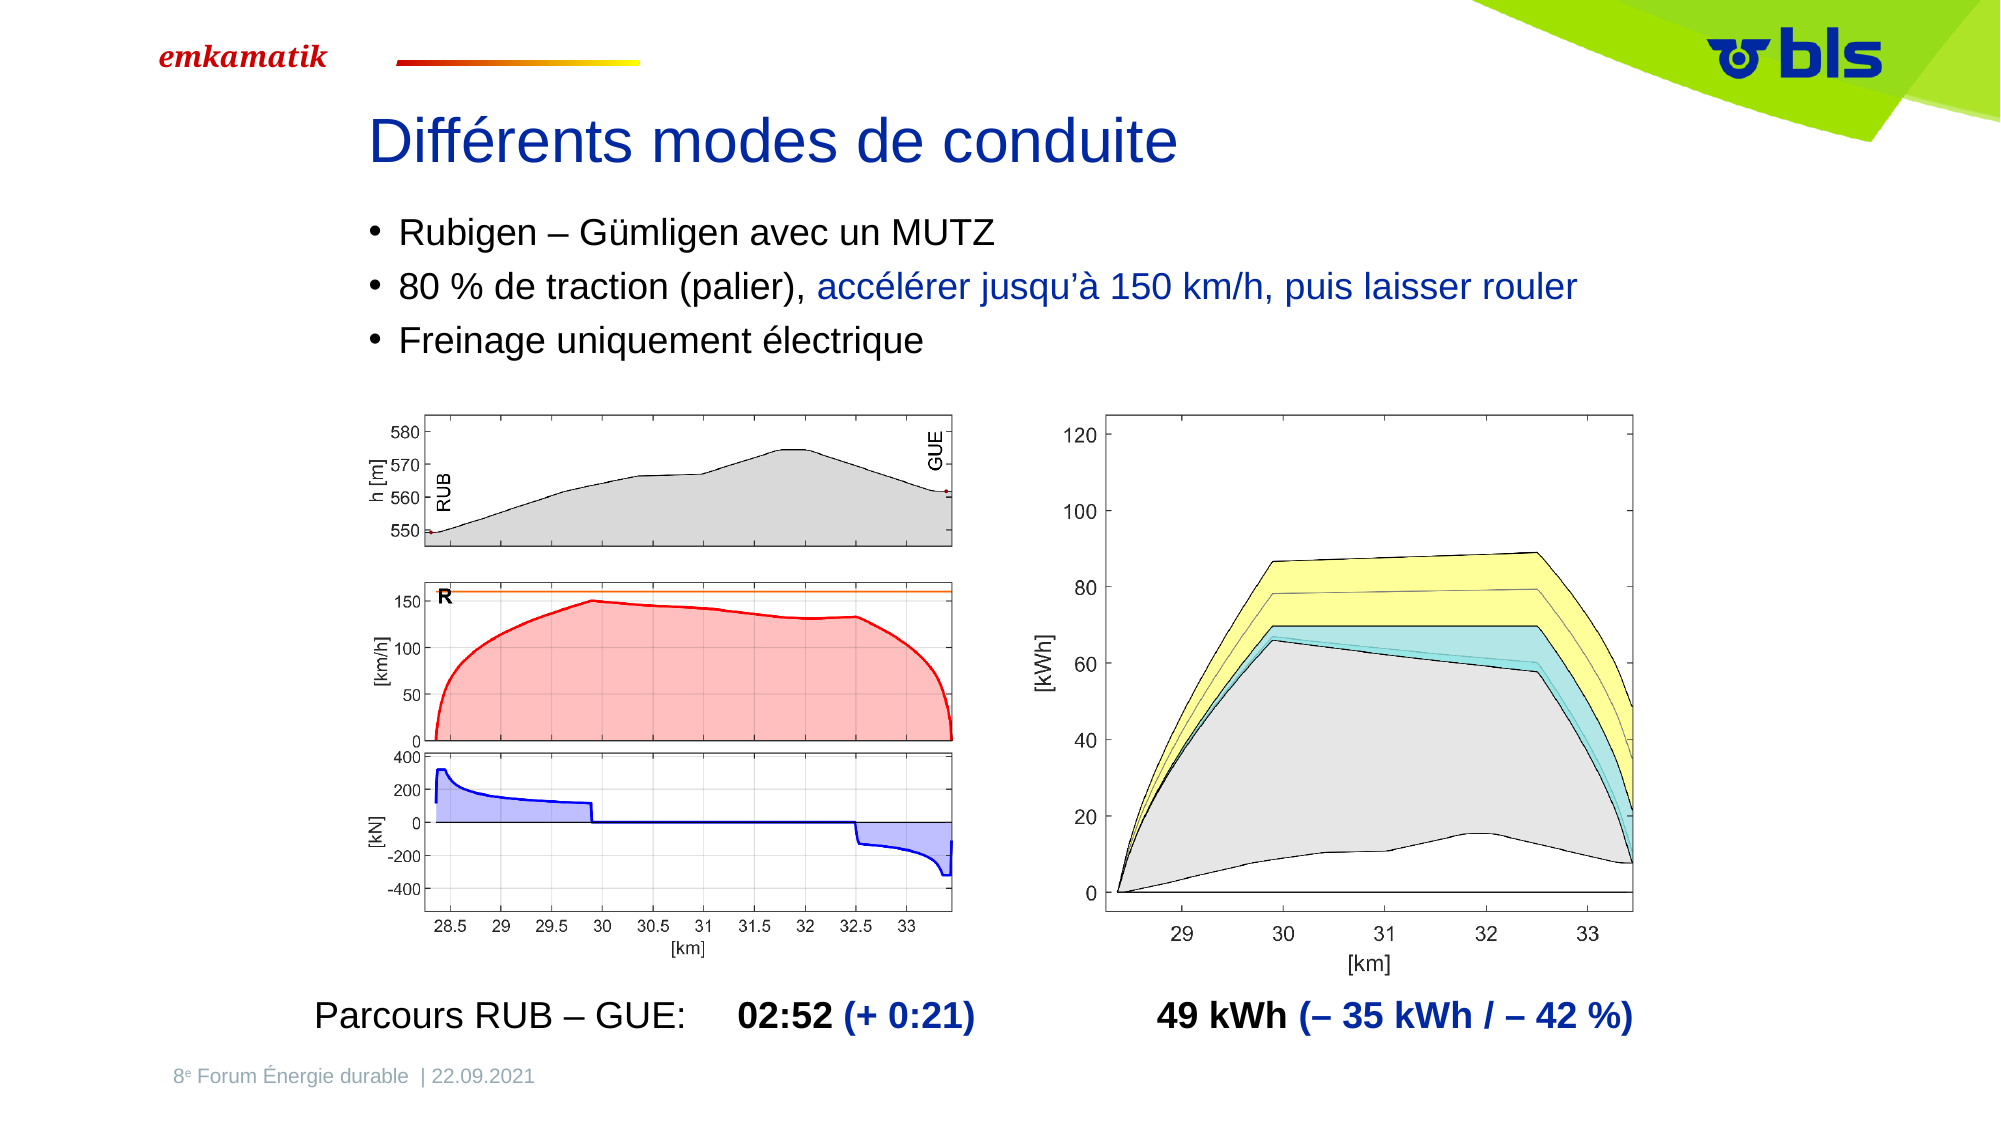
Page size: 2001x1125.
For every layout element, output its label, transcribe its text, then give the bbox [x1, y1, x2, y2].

title Différents modes de conduite [368, 100, 1556, 185]
picture [1017, 369, 1697, 978]
text_box Parcours RUB – GUE: [299, 983, 590, 1044]
picture [336, 369, 1016, 978]
text_box 49 kWh (– 35 kWh / – 42 %) [1065, 983, 1649, 1044]
text_box 02:52 (+ 0:21) [590, 983, 991, 1044]
picture [1472, 0, 2001, 142]
list Rubigen – Gümligen avec un MUTZ 80 % de traction (palier), accélérer jusqu’à 150 km/h, puis laisser rouler Freinage uniquement électrique [368, 208, 1632, 1035]
footer 8e Forum Énergie durable | 22.09.2021 [173, 1062, 807, 1091]
